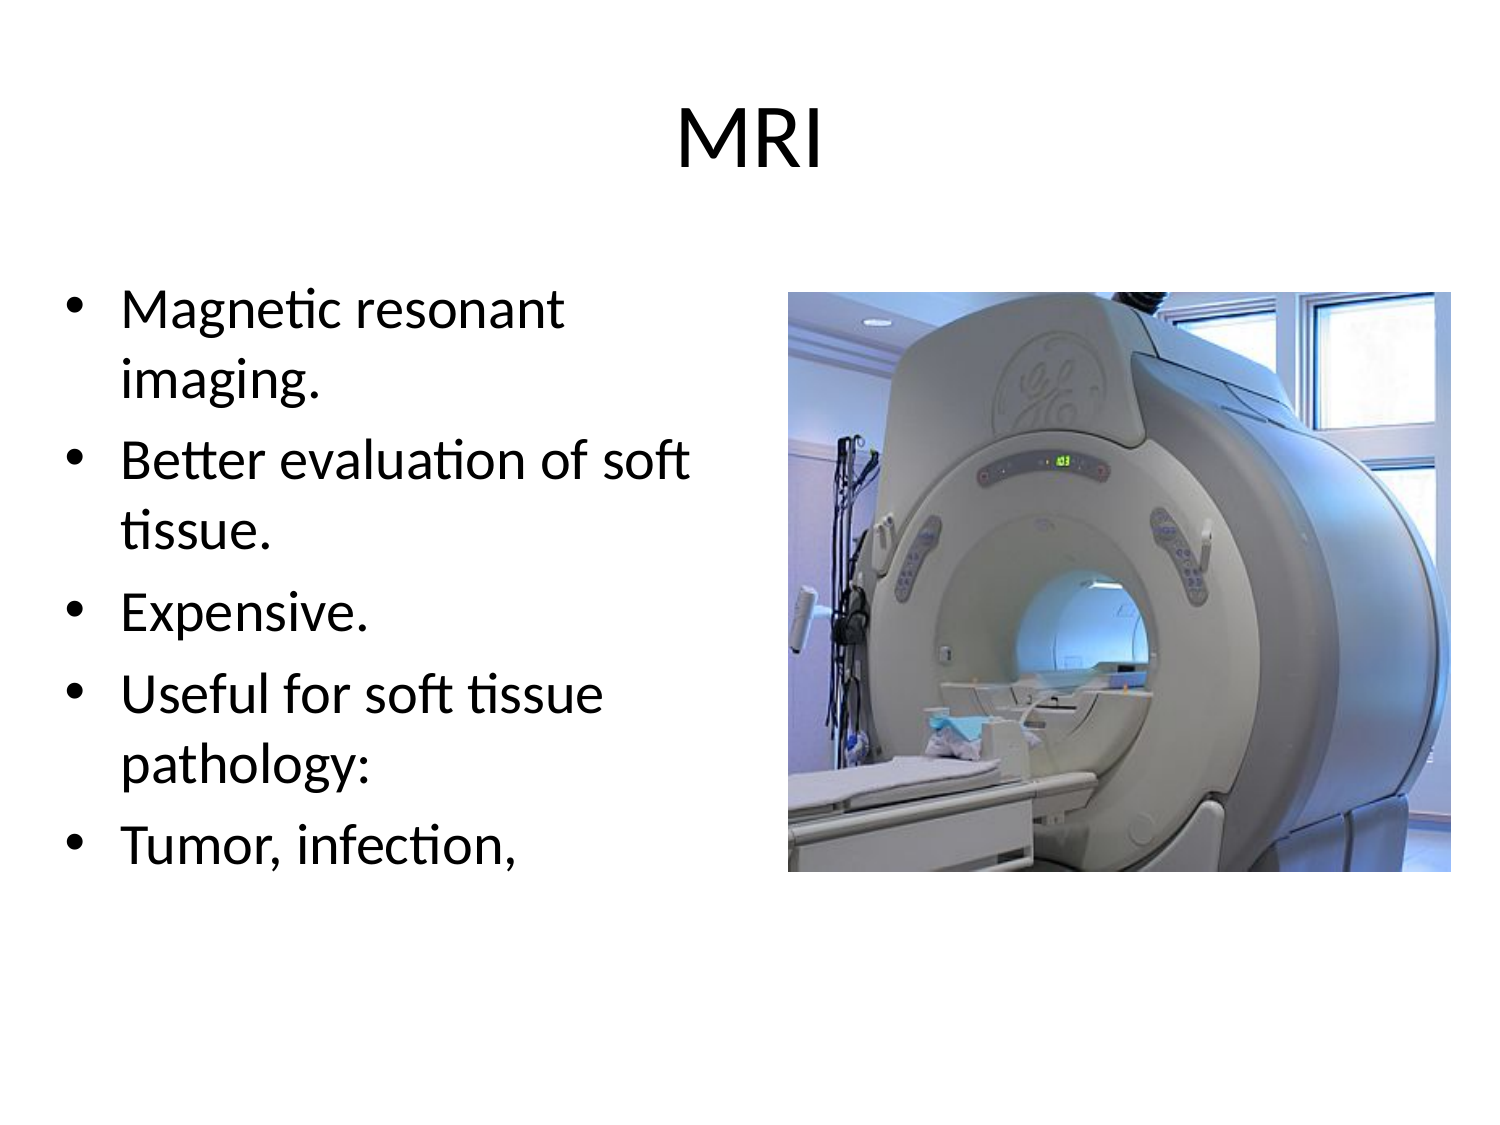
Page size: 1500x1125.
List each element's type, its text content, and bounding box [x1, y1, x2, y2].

title MRI [49, 37, 1451, 225]
list Magnetic resonant imaging. Better evaluation of soft tissue. Expensive. Useful for soft tissue pathology: Tumor, infection, [49, 262, 737, 1001]
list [788, 292, 1451, 872]
